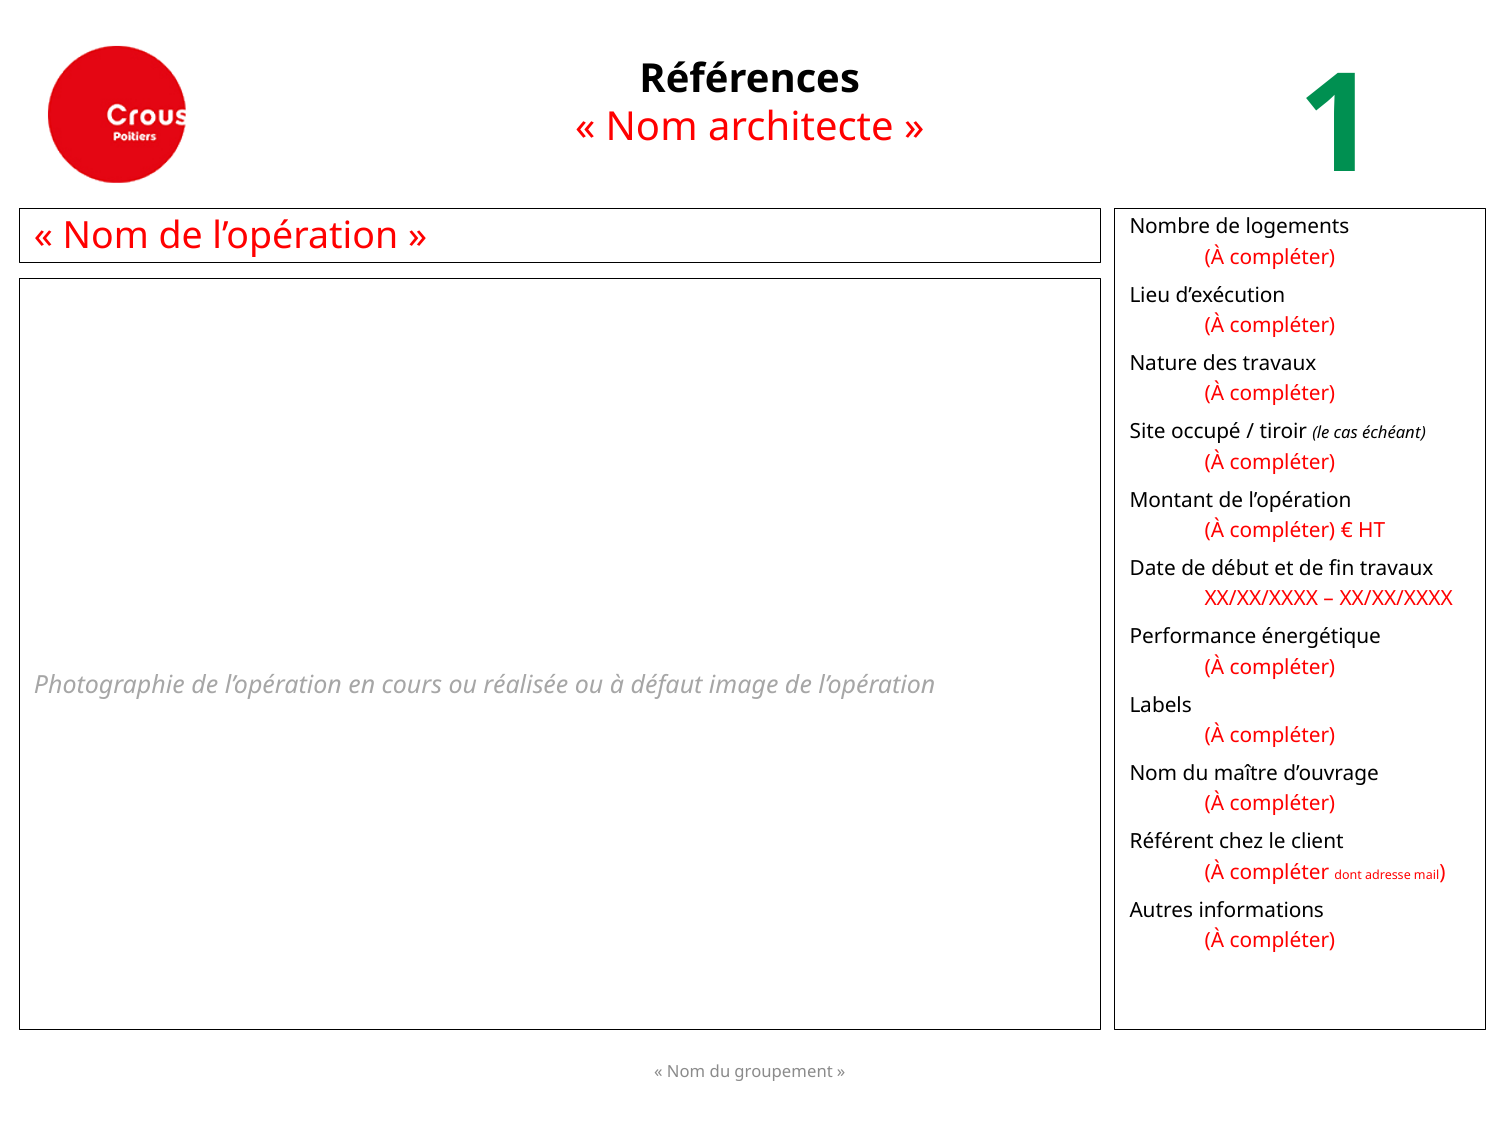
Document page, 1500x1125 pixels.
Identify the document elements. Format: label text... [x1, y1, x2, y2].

list Photographie de l’opération en cours ou réalisée ou à défaut image de l’opération [18, 278, 1101, 1029]
footer « Nom du groupement » [496, 1042, 1004, 1103]
list Nombre de logements (À compléter) Lieu d’exécution (À compléter) Nature des travaux (À compléter) Site occupé / tiroir (le cas échéant) (À compléter) Montant de l’opération (À compléter) € HT Date de début et de fin travaux XX/XX/XXXX – XX/XX/XXXX Performance énergétique (À compléter) Labels (À compléter) Nom du maître d’ouvrage (À compléter) Référent chez le client (À compléter dont adresse mail) Autres informations (À compléter) [1114, 208, 1486, 1029]
list 1 [1250, 157, 1425, 227]
picture [32, 30, 202, 199]
list « Nom de l’opération » [18, 208, 1101, 263]
text_box Références « Nom architecte » [74, 45, 1425, 157]
